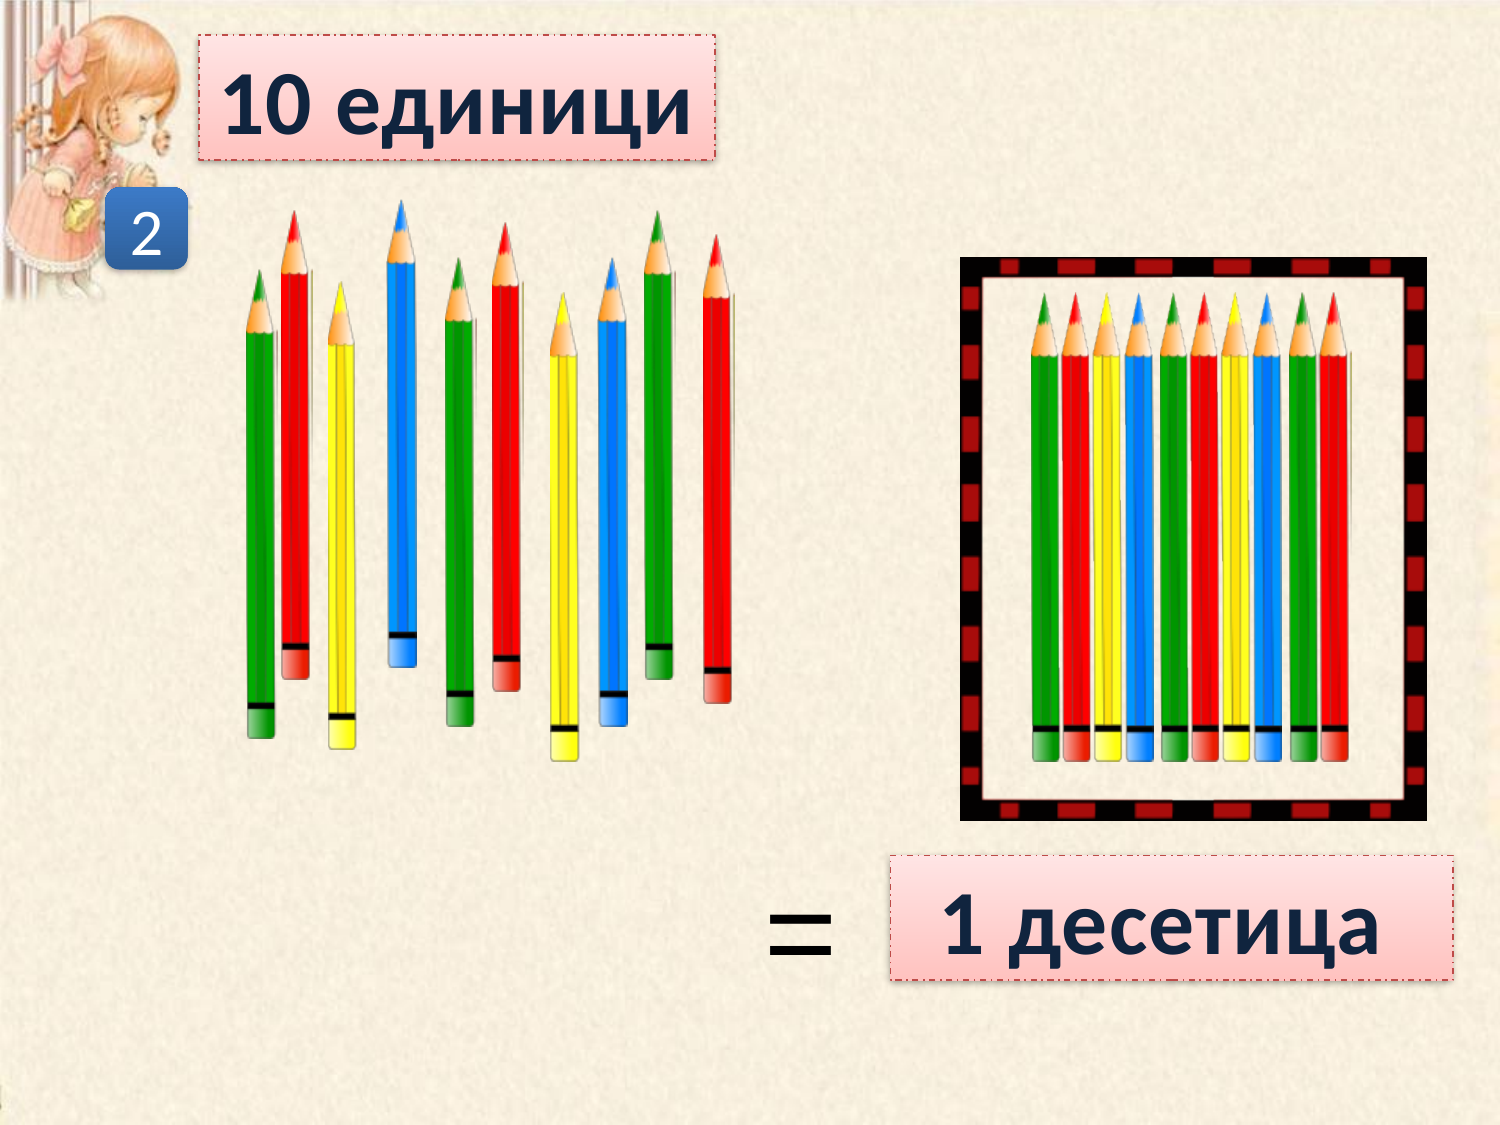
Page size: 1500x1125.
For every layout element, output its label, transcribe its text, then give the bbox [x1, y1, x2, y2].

text_box 2 [105, 187, 188, 270]
text_box 1 десетица [890, 855, 1454, 981]
text_box = [750, 843, 879, 1009]
picture [0, 0, 1500, 1125]
text_box 10 единици [198, 34, 716, 161]
